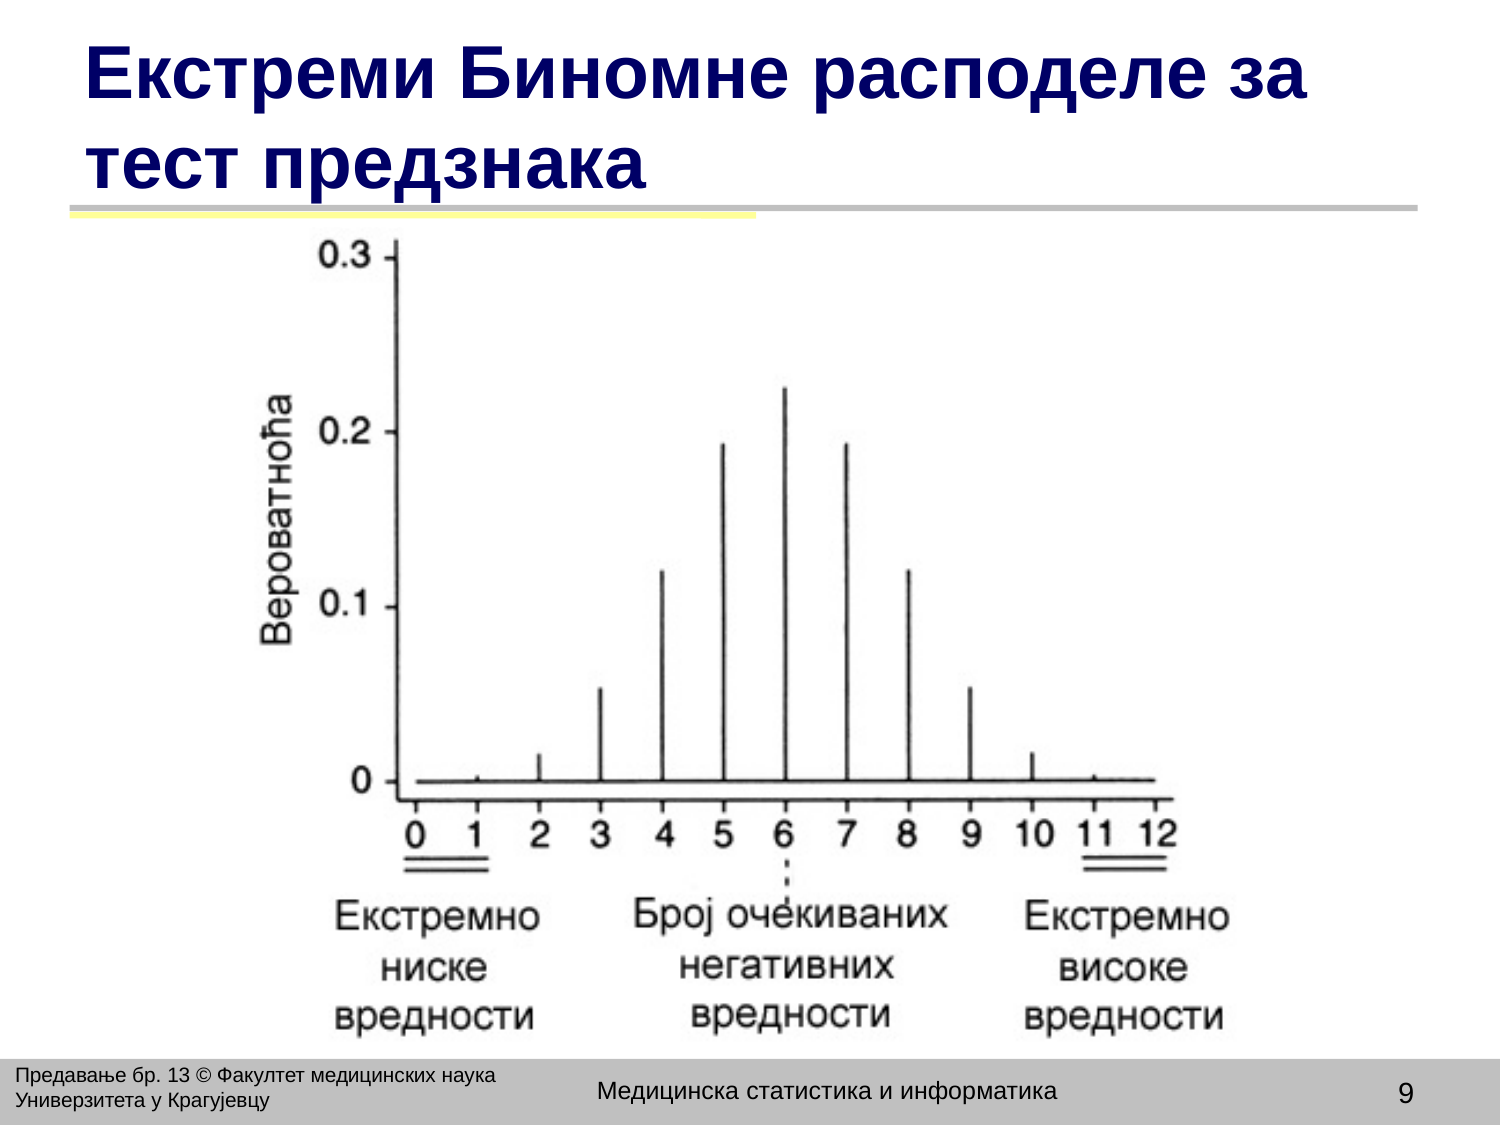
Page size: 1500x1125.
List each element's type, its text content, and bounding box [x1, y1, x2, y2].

footer Медицинска статистика и информатика [512, 1066, 1144, 1125]
title Екстреми Биномне расподеле за тест предзнака [69, 19, 1426, 208]
slide_number Предавање бр. 13 © Факултет медицинских наука Универзитета у Крагујевцу [0, 1053, 629, 1108]
picture [237, 226, 1246, 1053]
slide_number 9 [1164, 1066, 1430, 1125]
